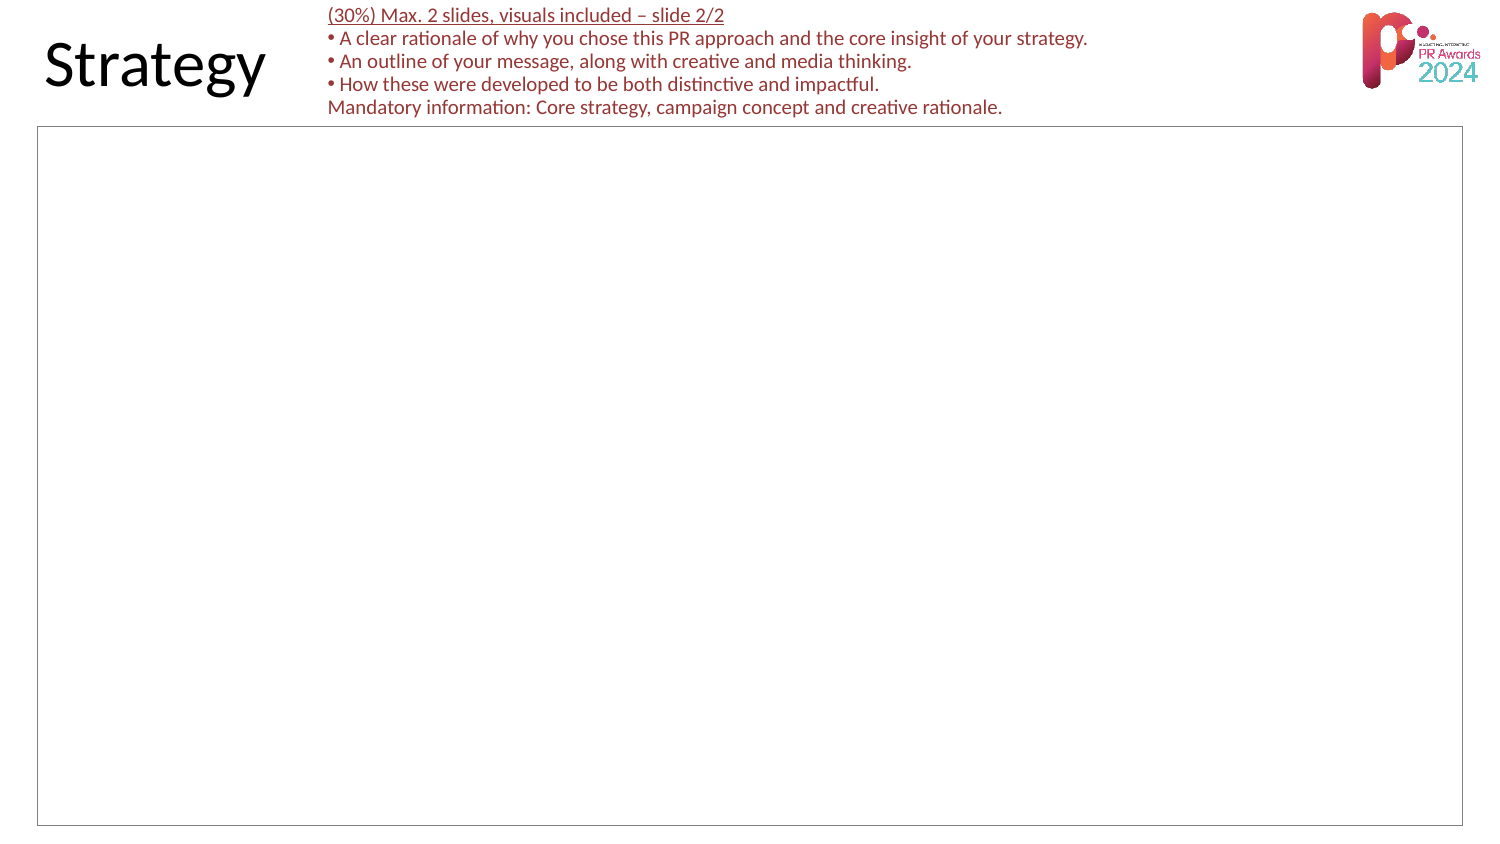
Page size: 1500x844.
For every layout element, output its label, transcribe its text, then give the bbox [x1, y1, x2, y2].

picture [1353, 1, 1493, 101]
text_box Strategy [29, 15, 312, 103]
text_box (30%) Max. 2 slides, visuals included – slide 2/2 A clear rationale of why you chose this PR approach and the core insight of your strategy. An outline of your message, along with creative and media thinking. How these were developed to be both distinctive and impactful. Mandatory information: Core strategy, campaign concept and creative rationale. [312, 0, 1353, 126]
table_header [38, 127, 1462, 825]
